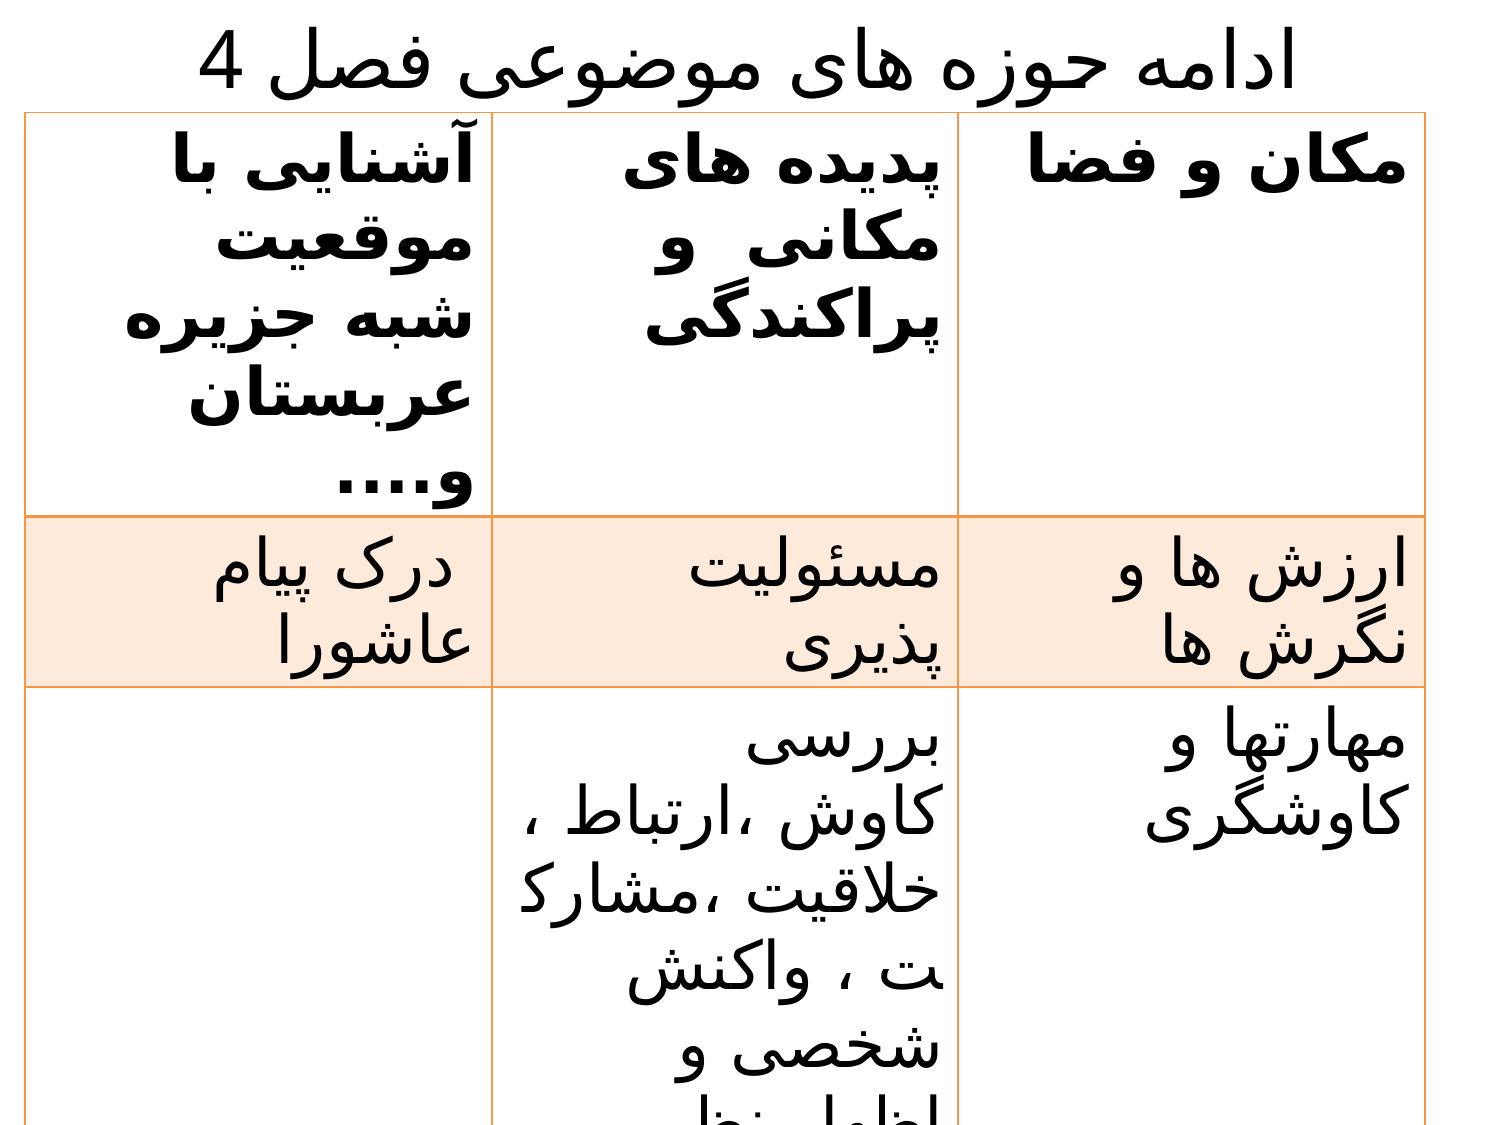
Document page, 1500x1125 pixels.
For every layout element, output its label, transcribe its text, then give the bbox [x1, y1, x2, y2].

table_cell بررسی کاوش ،ارتباط ،خلاقیت ،مشارکت ، واکنش شخصی و اظهار نظر [493, 688, 957, 1125]
table_header مکان و فضا [959, 113, 1424, 515]
table_cell [26, 688, 491, 1125]
table_cell ارزش ها و نگرش ها [959, 518, 1424, 686]
table_cell مسئولیت پذیری [493, 518, 957, 686]
table_cell مهارتها و کاوشگری [959, 688, 1424, 1125]
title ادامه حوزه های موضوعی فصل 4 [75, 0, 1425, 112]
table_header آشنایی با موقعیت شبه جزیره عربستان و.... [26, 113, 491, 515]
table_cell درک پیام عاشورا [26, 518, 491, 686]
table_header پدیده های مکانی و پراکندگی [493, 113, 957, 515]
